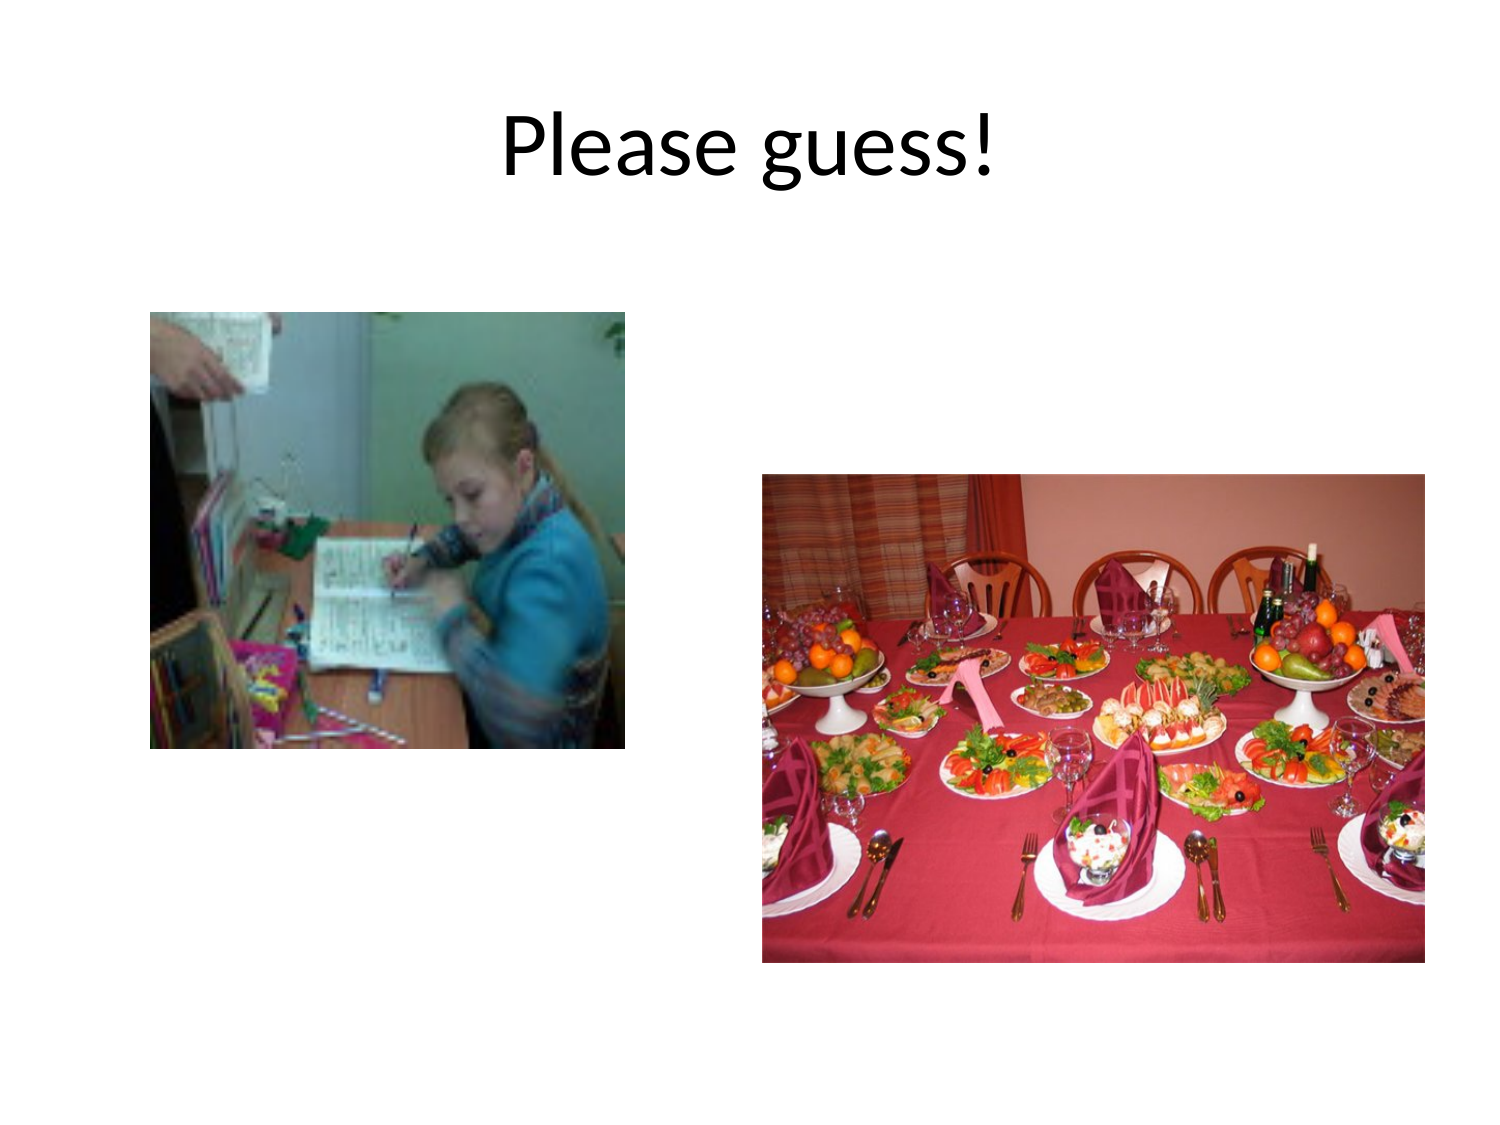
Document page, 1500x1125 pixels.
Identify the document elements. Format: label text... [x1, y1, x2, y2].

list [149, 312, 626, 749]
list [762, 474, 1426, 963]
title Please guess! [75, 45, 1425, 233]
